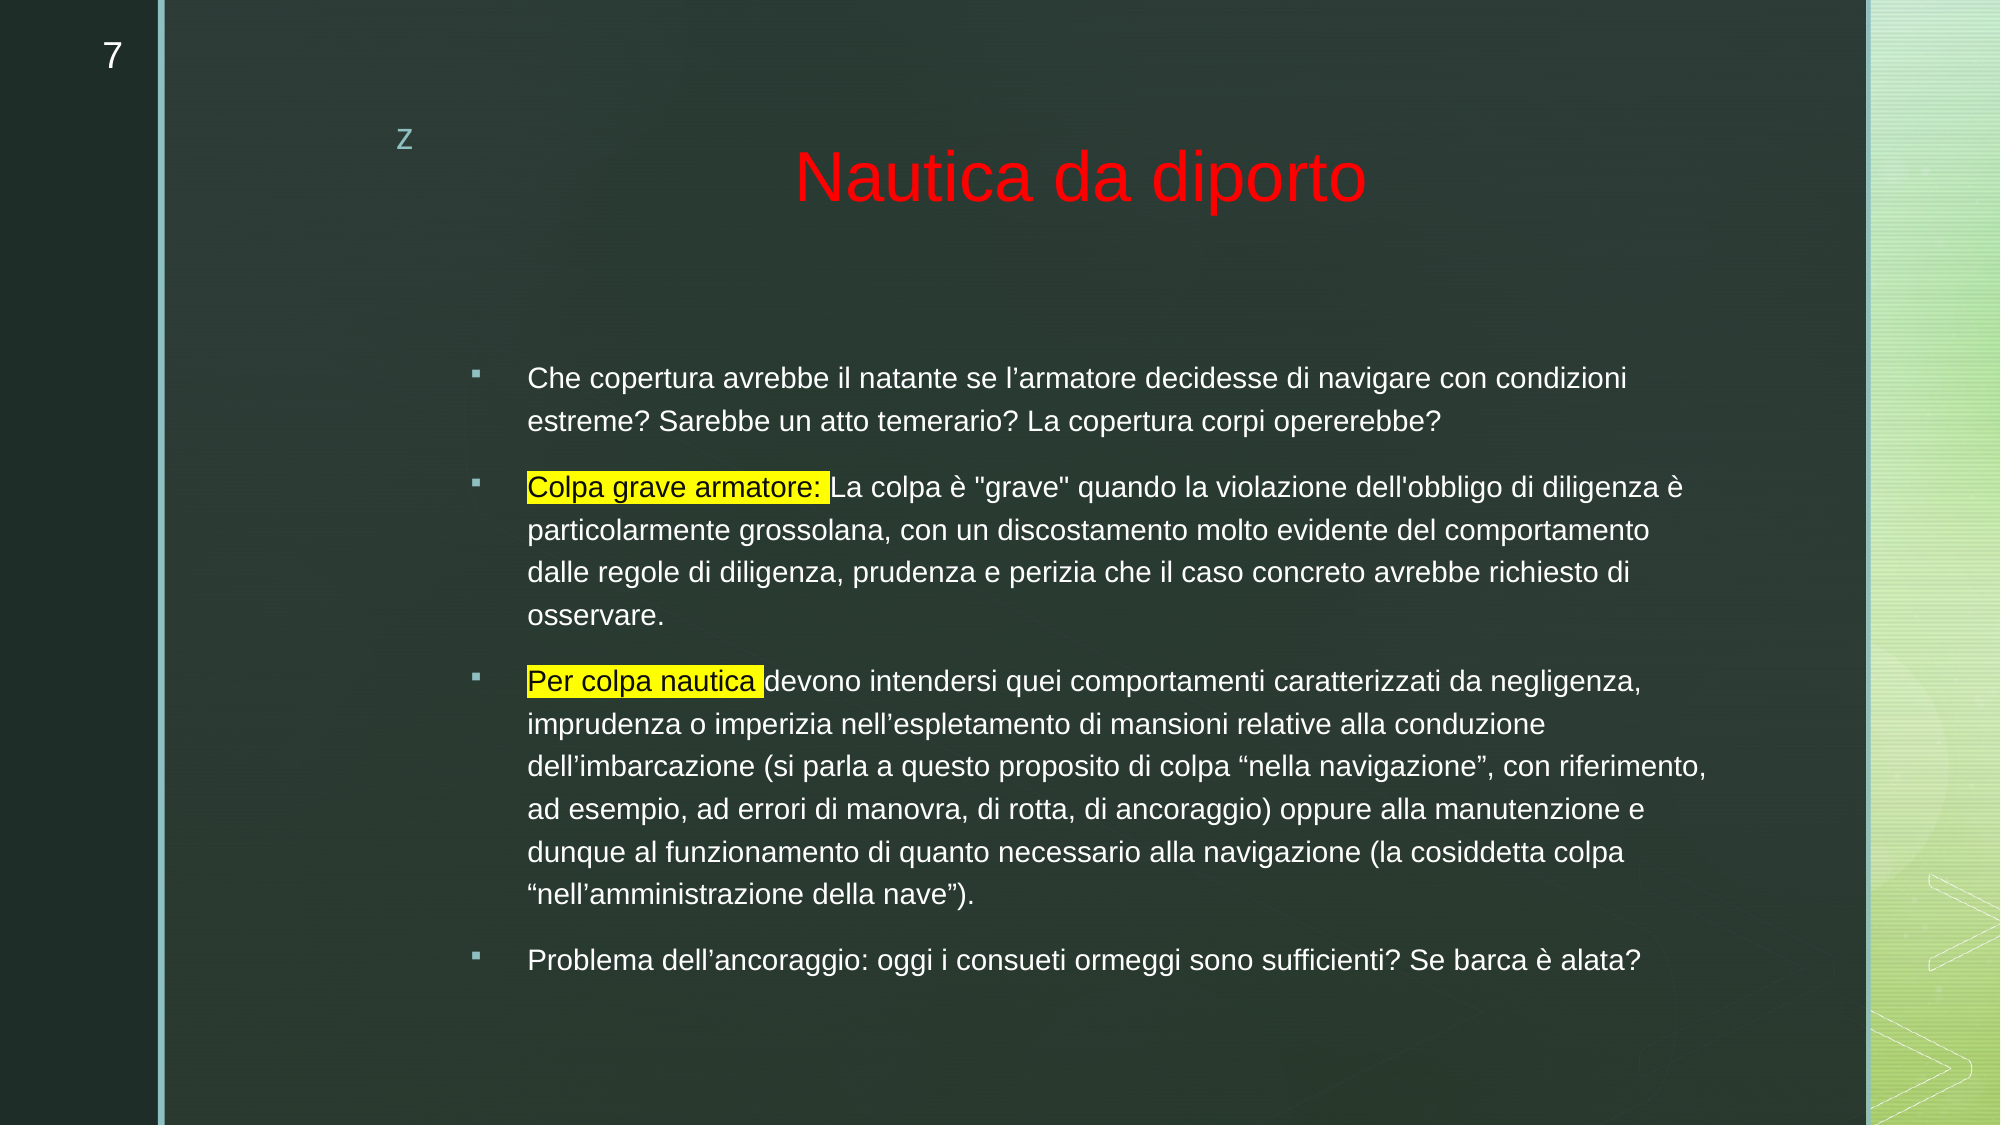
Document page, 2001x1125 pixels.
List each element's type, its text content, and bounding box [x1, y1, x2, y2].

list Che copertura avrebbe il natante se l’armatore decidesse di navigare con condizioni estreme? Sarebbe un atto temerario? La copertura corpi opererebbe? Colpa grave armatore: La colpa è "grave" quando la violazione dell'obbligo di diligenza è particolarmente grossolana, con un discostamento molto evidente del comportamento dalle regole di diligenza, prudenza e perizia che il caso concreto avrebbe richiesto di osservare. Per colpa nautica devono intendersi quei comportamenti caratterizzati da negligenza, imprudenza o imperizia nell’espletamento di mansioni relative alla conduzione dell’imbarcazione (si parla a questo proposito di colpa “nella navigazione”, con riferimento, ad esempio, ad errori di manovra, di rotta, di ancoraggio) oppure alla manutenzione e dunque al funzionamento di quanto necessario alla navigazione (la cosiddetta colpa “nell’amministrazione della nave”). Problema dell’ancoraggio: oggi i consueti ormeggi sono sufficienti? Se barca è alata? [454, 336, 1734, 993]
slide_number 7 [25, 26, 131, 80]
title Nautica da diporto [428, 132, 1734, 310]
picture [1871, 0, 2001, 1125]
